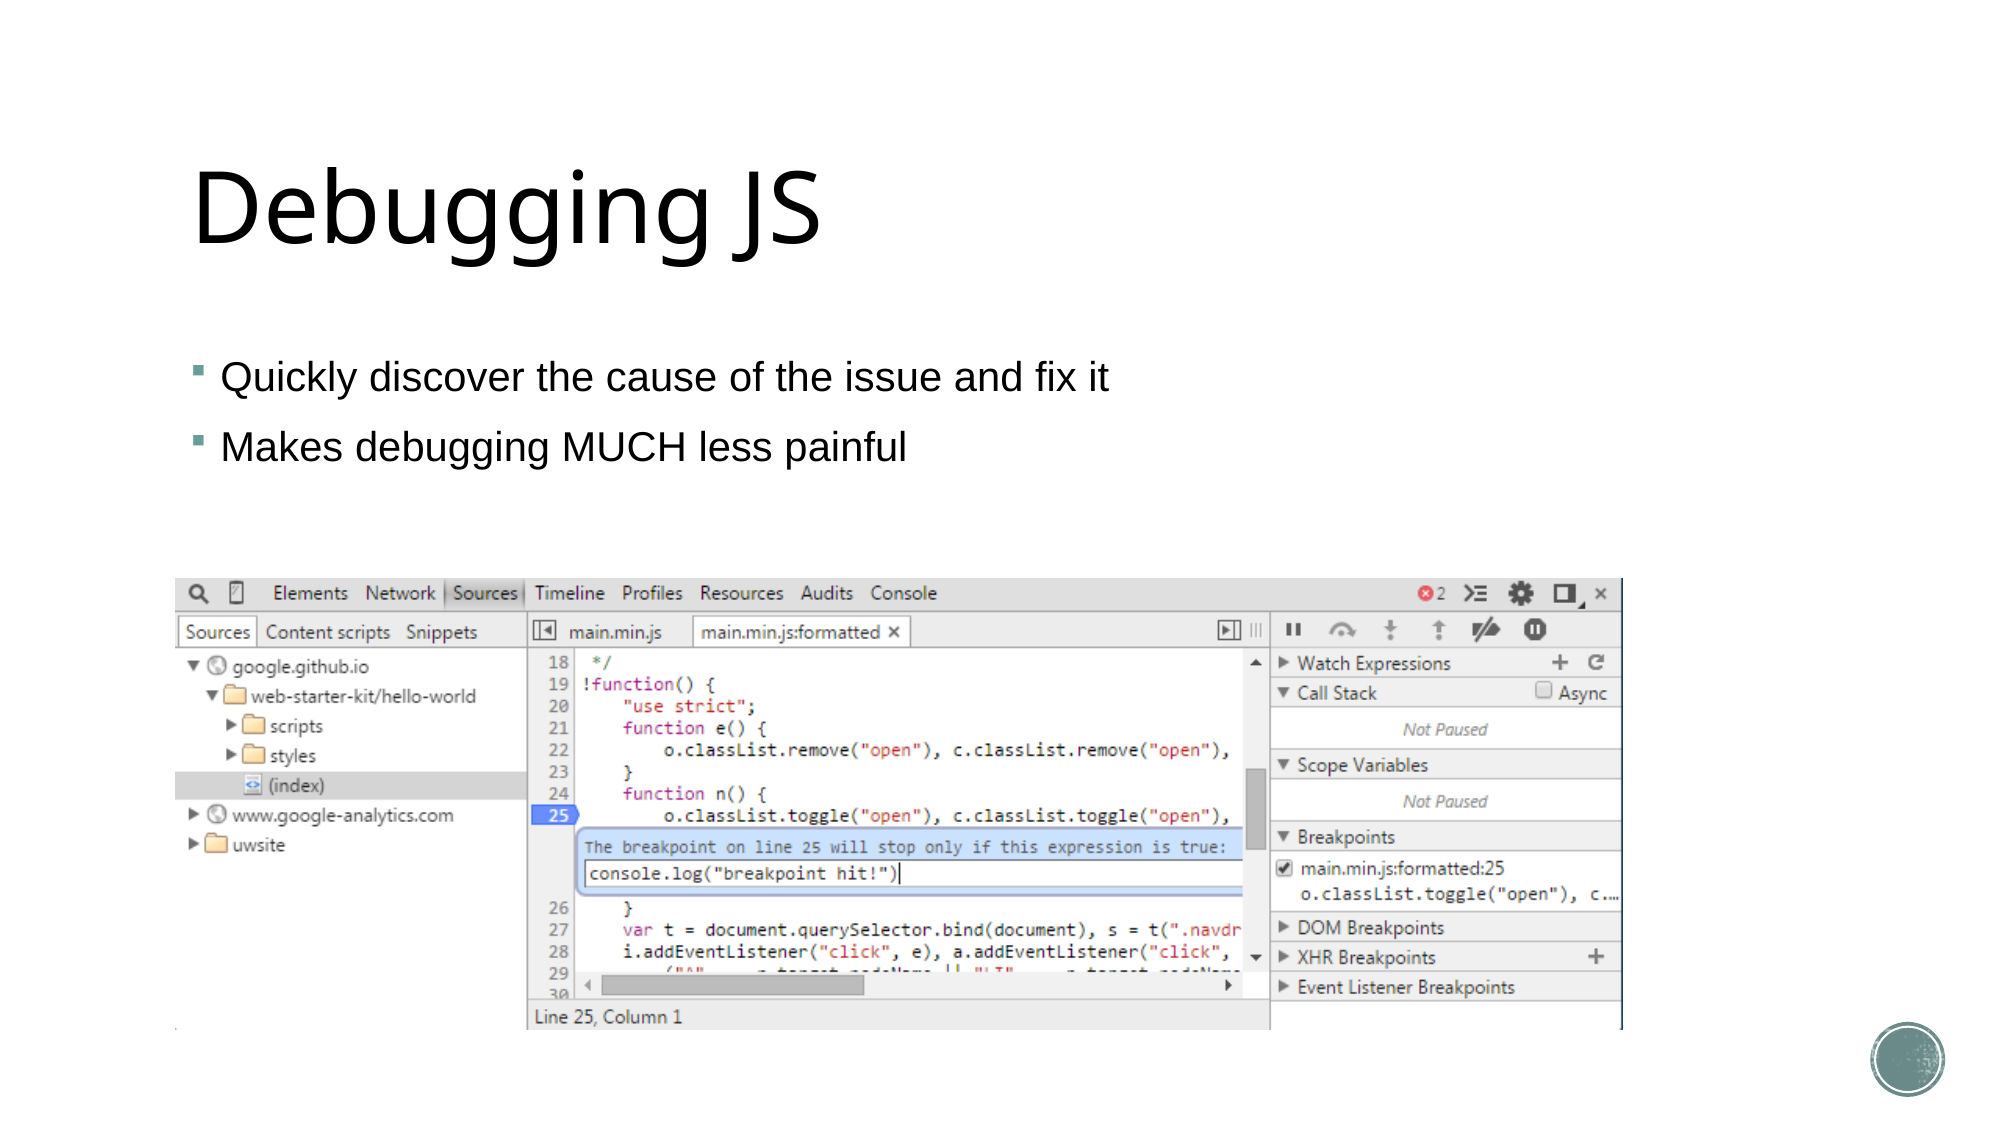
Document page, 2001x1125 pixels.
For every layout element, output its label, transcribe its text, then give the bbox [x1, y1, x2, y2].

picture [175, 578, 1622, 1030]
list Quickly discover the cause of the issue and fix it Makes debugging MUCH less painful [175, 348, 1826, 602]
title Debugging JS [175, 79, 1826, 344]
